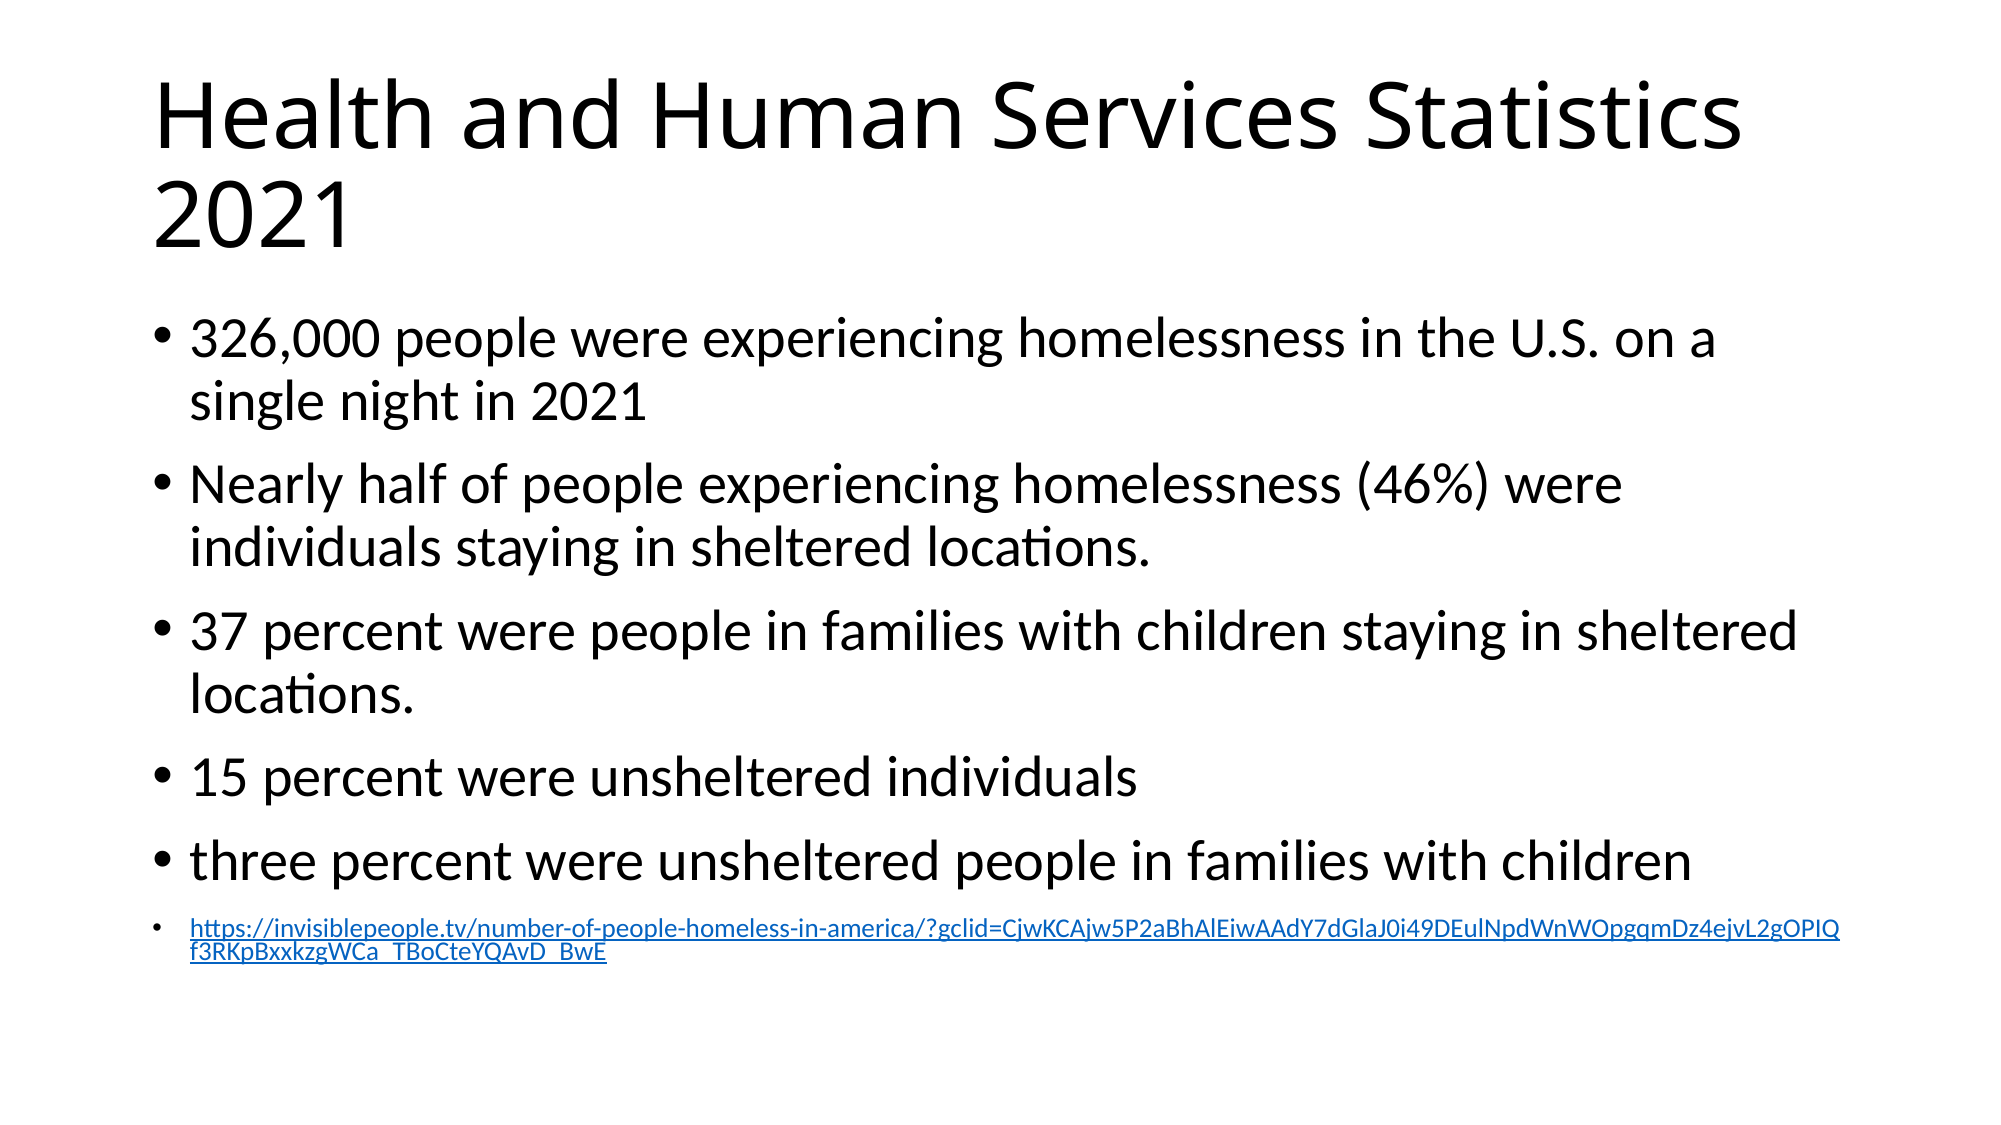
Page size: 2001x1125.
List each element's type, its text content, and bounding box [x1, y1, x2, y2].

title Health and Human Services Statistics 2021 [137, 59, 1863, 278]
list 326,000 people were experiencing homelessness in the U.S. on a single night in 2021 Nearly half of people experiencing homelessness (46%) were individuals staying in sheltered locations. 37 percent were people in families with children staying in sheltered locations. 15 percent were unsheltered individuals three percent were unsheltered people in families with children https://invisiblepeople.tv/number-of-people-homeless-in-america/?gclid=CjwKCAjw5P2aBhAlEiwAAdY7dGlaJ0i49DEulNpdWnWOpgqmDz4ejvL2gOPIQf3RKpBxxkzgWCa_TBoCteYQAvD_BwE [137, 299, 1863, 1014]
